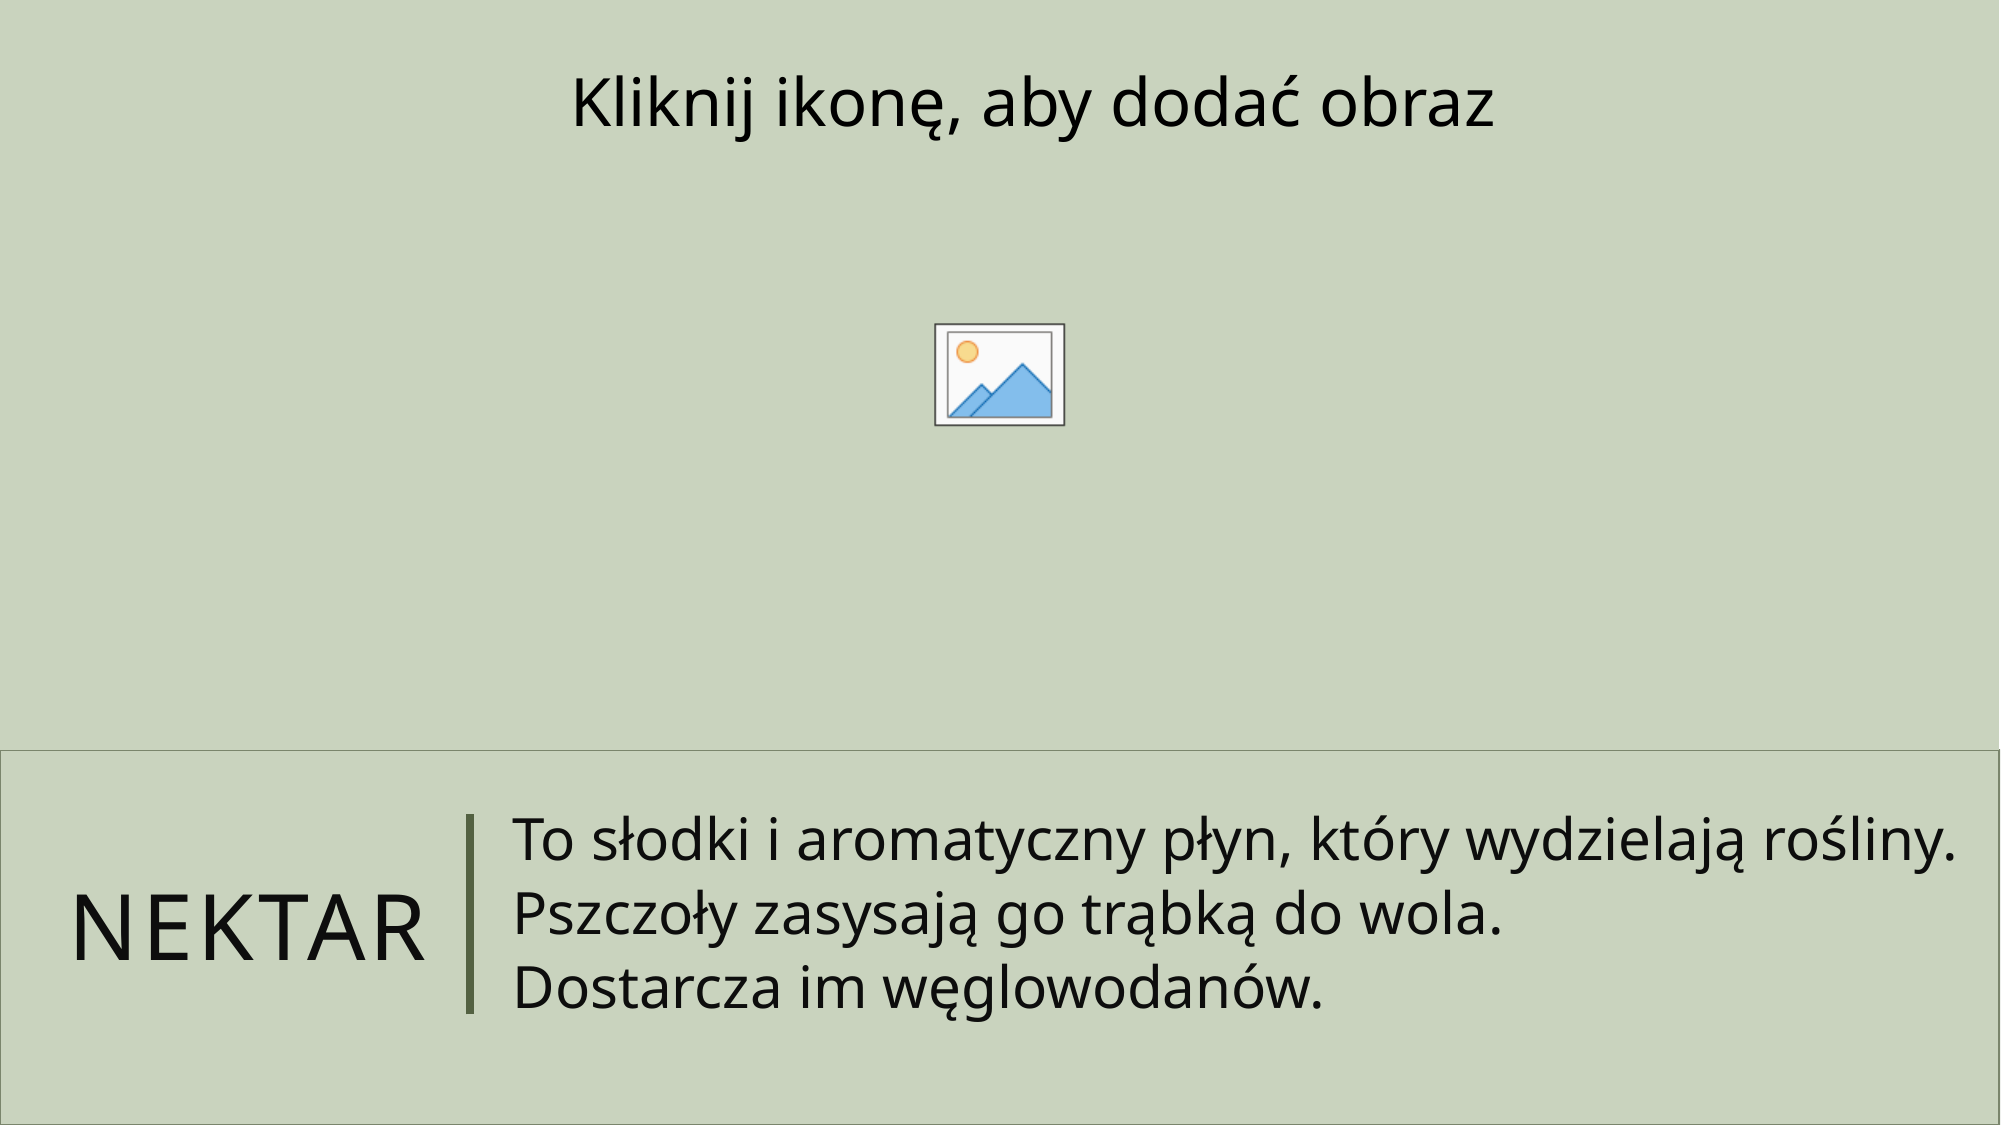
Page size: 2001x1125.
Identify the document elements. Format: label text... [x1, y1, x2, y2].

title Nektar [17, 813, 443, 1054]
list To słodki i aromatyczny płyn, który wydzielają rośliny. Pszczoły zasysają go trąbką do wola. Dostarcza im węglowodanów. [497, 768, 1983, 1054]
picture [0, 0, 2000, 751]
